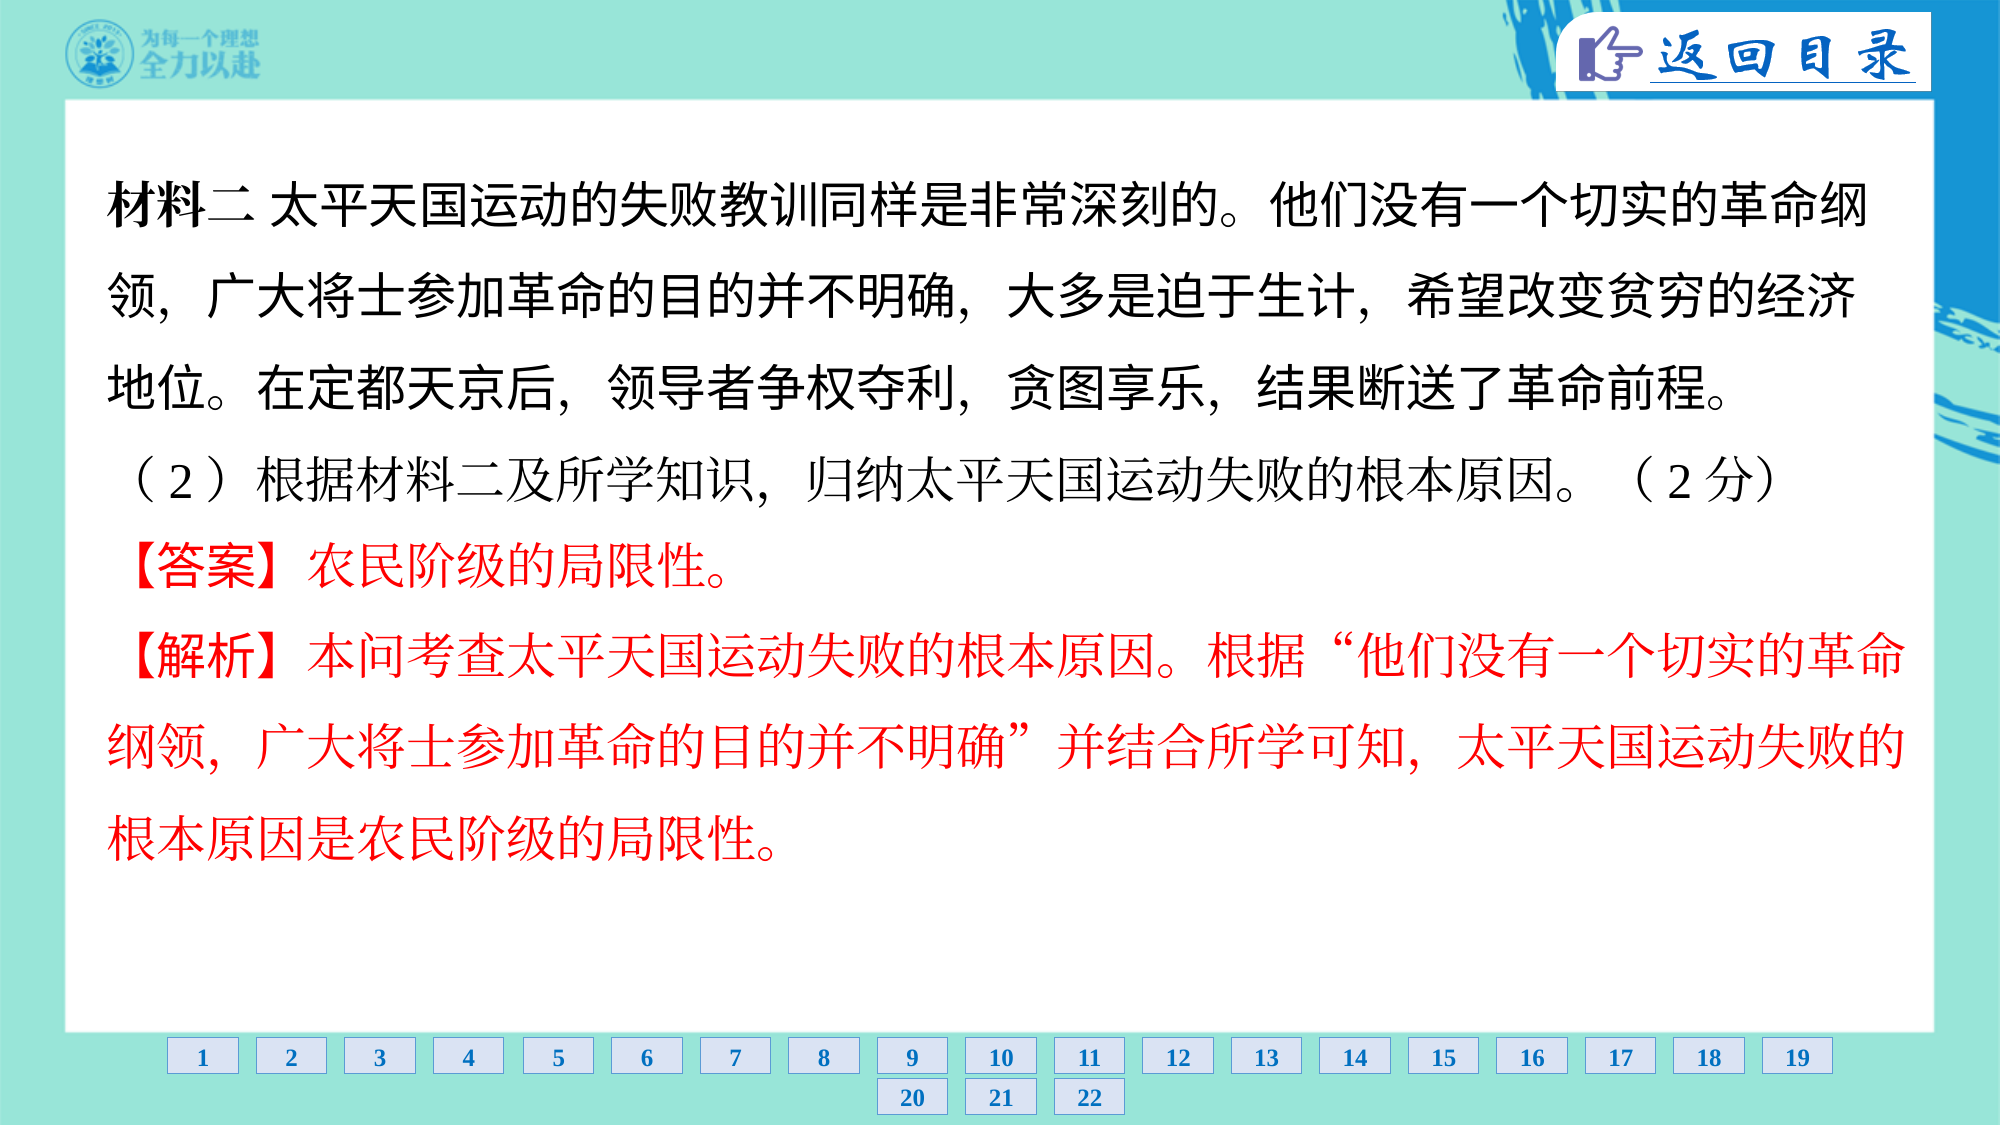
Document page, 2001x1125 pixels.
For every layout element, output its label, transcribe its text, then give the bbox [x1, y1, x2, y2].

text_box 材料二 太平天国运动的失败教训同样是非常深刻的。他们没有一个切实的革命纲 领，广大将士参加革命的目的并不明确，大多是迫于生计，希望改变贫穷的经济 地位。在定都天京后，领导者争权夺利，贪图享乐，结果断送了革命前程。 [106, 141, 1895, 417]
text_box 【解析】本问考查太平天国运动失败的根本原因。根据“他们没有一个切实的革命 纲领，广大将士参加革命的目的并不明确”并结合所学可知，太平天国运动失败的 根本原因是农民阶级的局限性。 [106, 592, 1895, 868]
picture [0, 0, 2000, 1125]
text_box （2）根据材料二及所学知识，归纳太平天国运动失败的根本原因。（2分） [106, 420, 1895, 506]
text_box 【答案】农民阶级的局限性。 [106, 506, 1895, 592]
